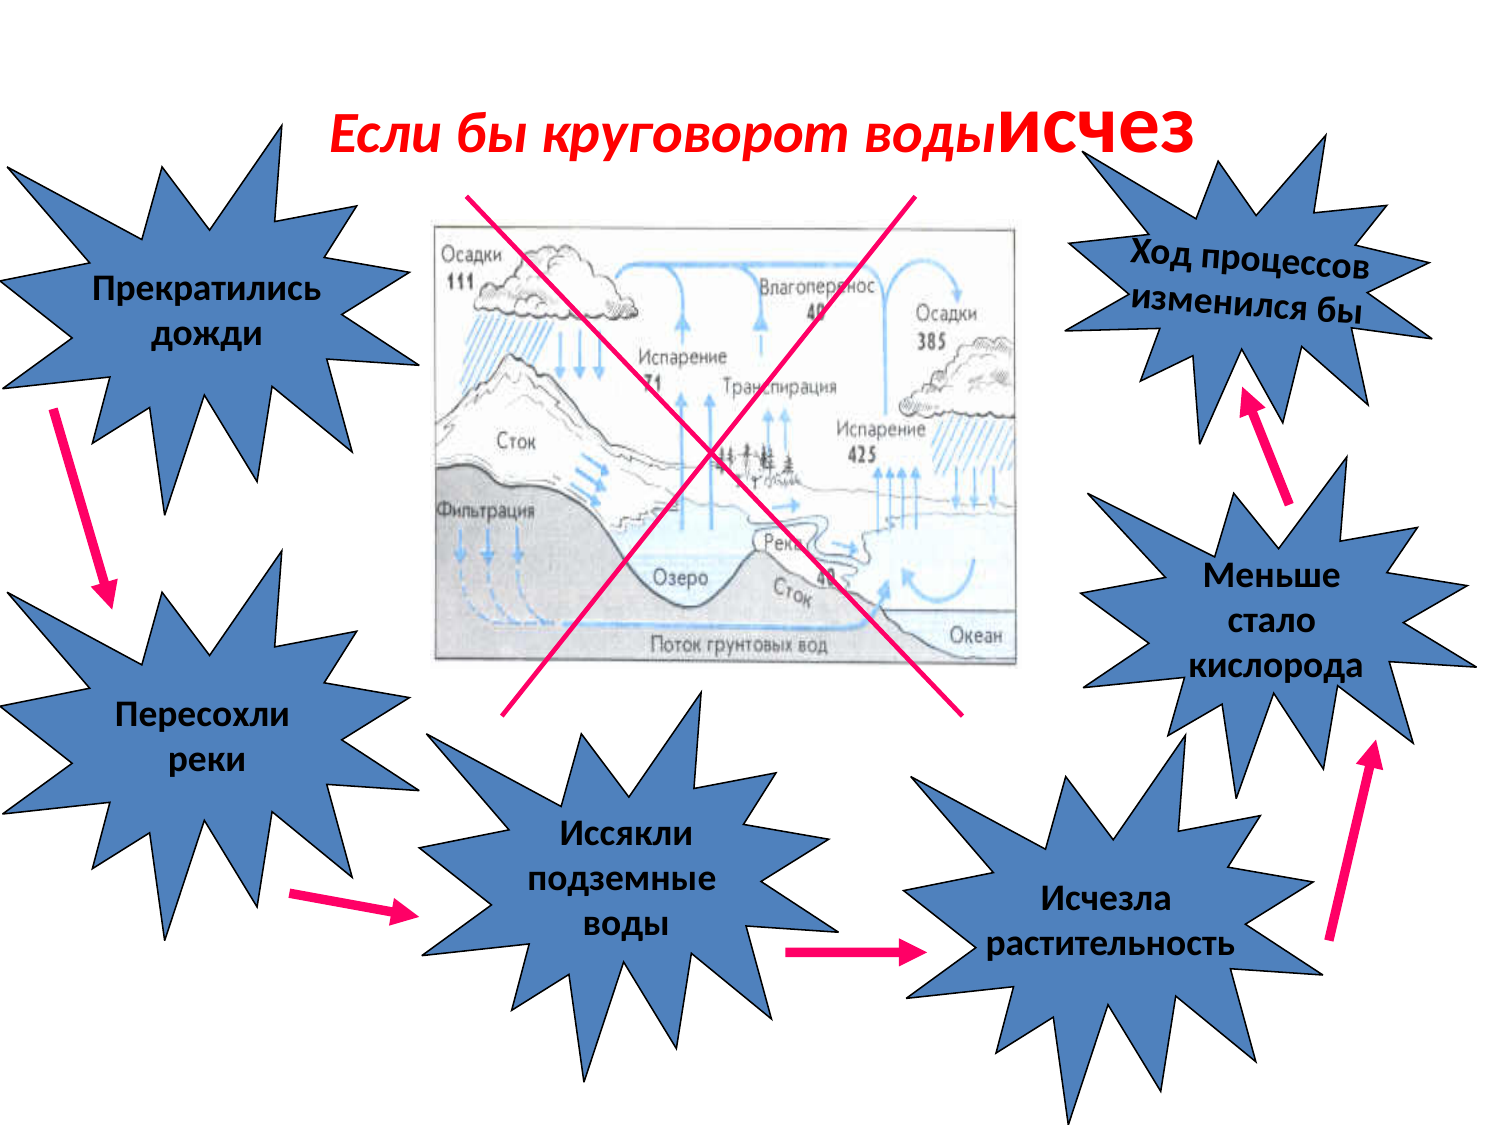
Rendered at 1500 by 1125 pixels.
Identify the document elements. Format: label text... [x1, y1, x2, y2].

text_box [785, 946, 928, 959]
text_box Ход процессов изменился бы [1064, 197, 1433, 445]
title Если бы круговорот водыисчез [112, 42, 1414, 197]
text_box Меньше стало кислорода [1080, 456, 1477, 799]
text_box [52, 408, 115, 610]
text_box [1240, 386, 1290, 505]
picture [430, 219, 1022, 669]
text_box Иссякли подземные воды [419, 692, 839, 1083]
text_box [289, 893, 420, 921]
text_box [1328, 739, 1380, 941]
text_box Прекратились дожди [0, 166, 420, 516]
text_box Пересохли реки [0, 550, 420, 941]
text_box Исчезла растительность [903, 735, 1323, 1125]
